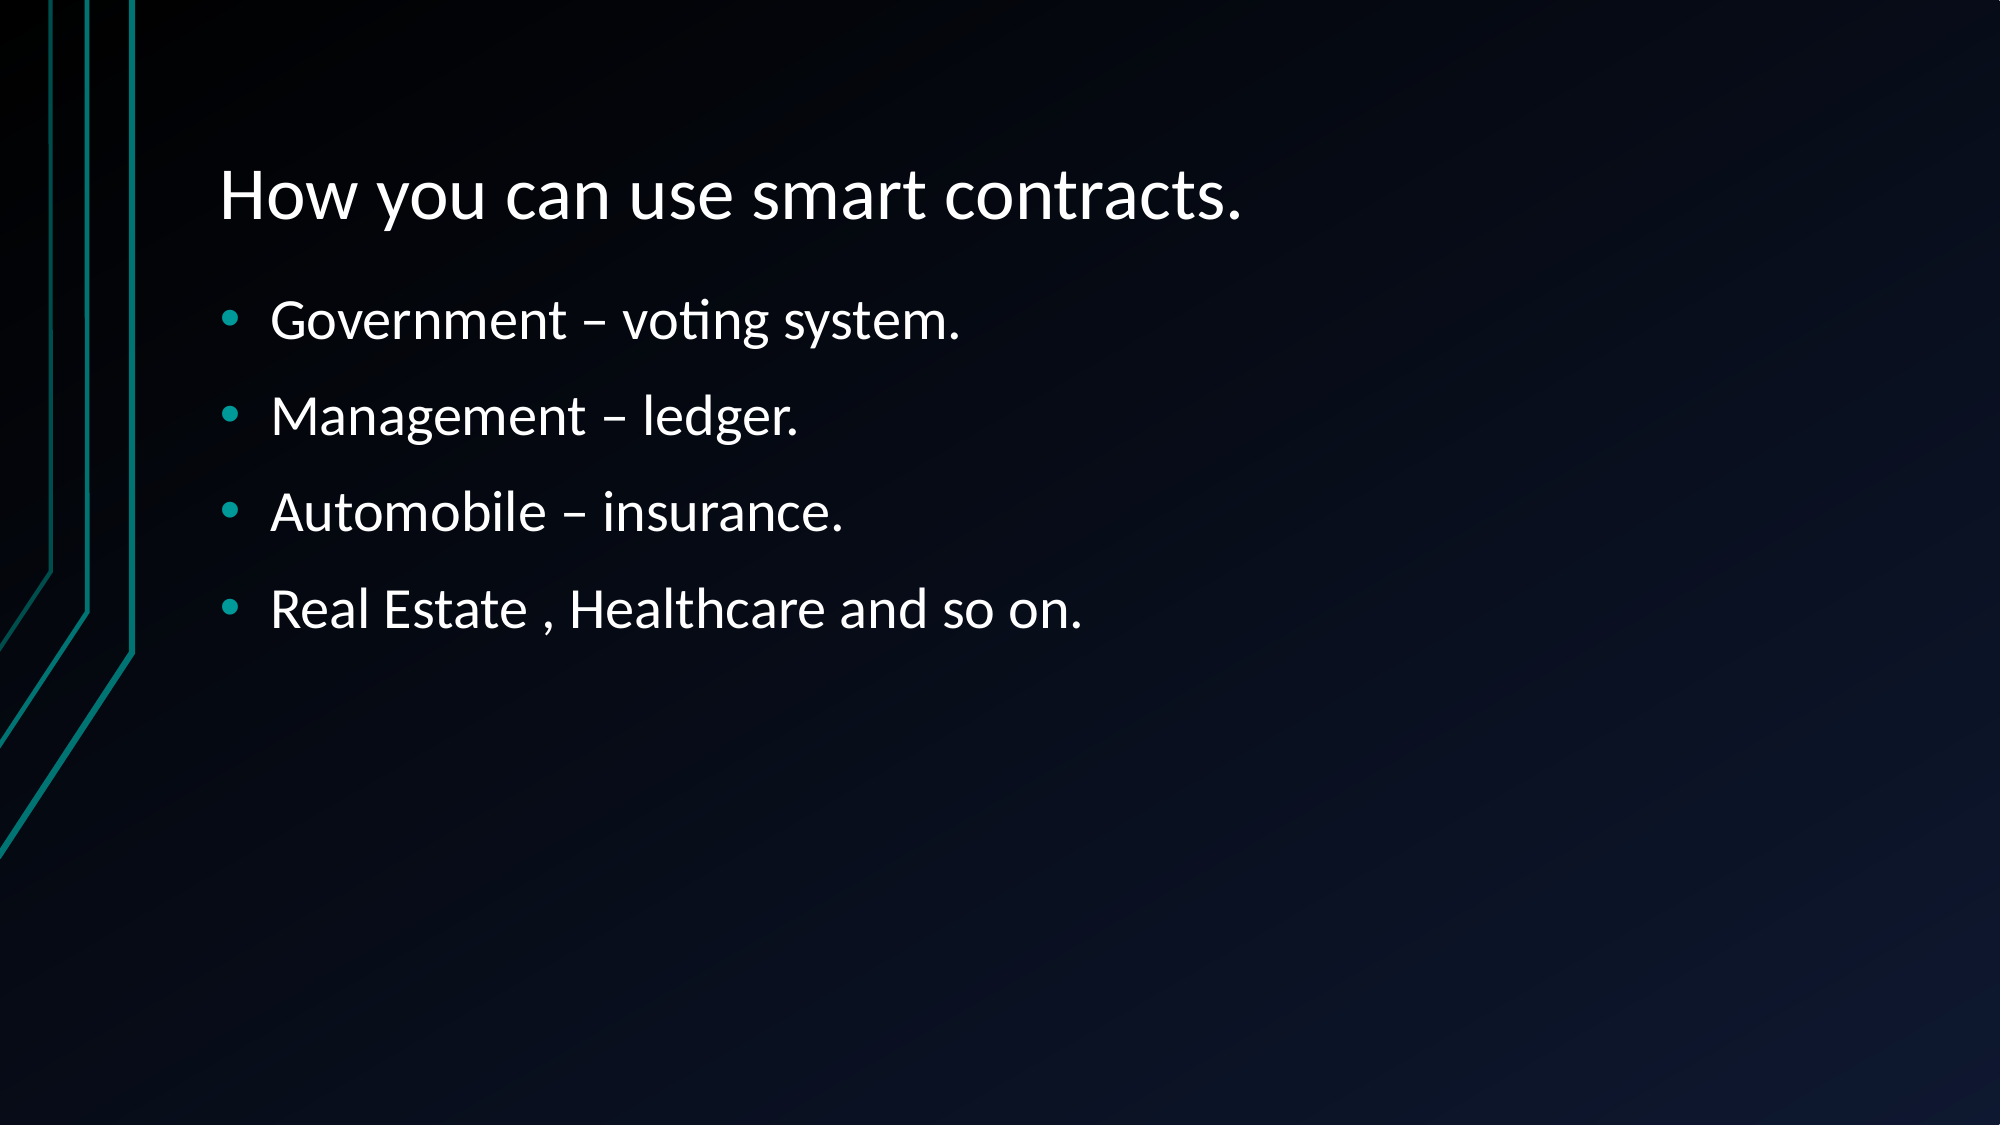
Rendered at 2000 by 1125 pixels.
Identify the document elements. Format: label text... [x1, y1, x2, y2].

title How you can use smart contracts. [199, 45, 1900, 246]
list Government – voting system. Management – ledger. Automobile – insurance. Real Estate , Healthcare and so on. [199, 279, 1900, 1012]
